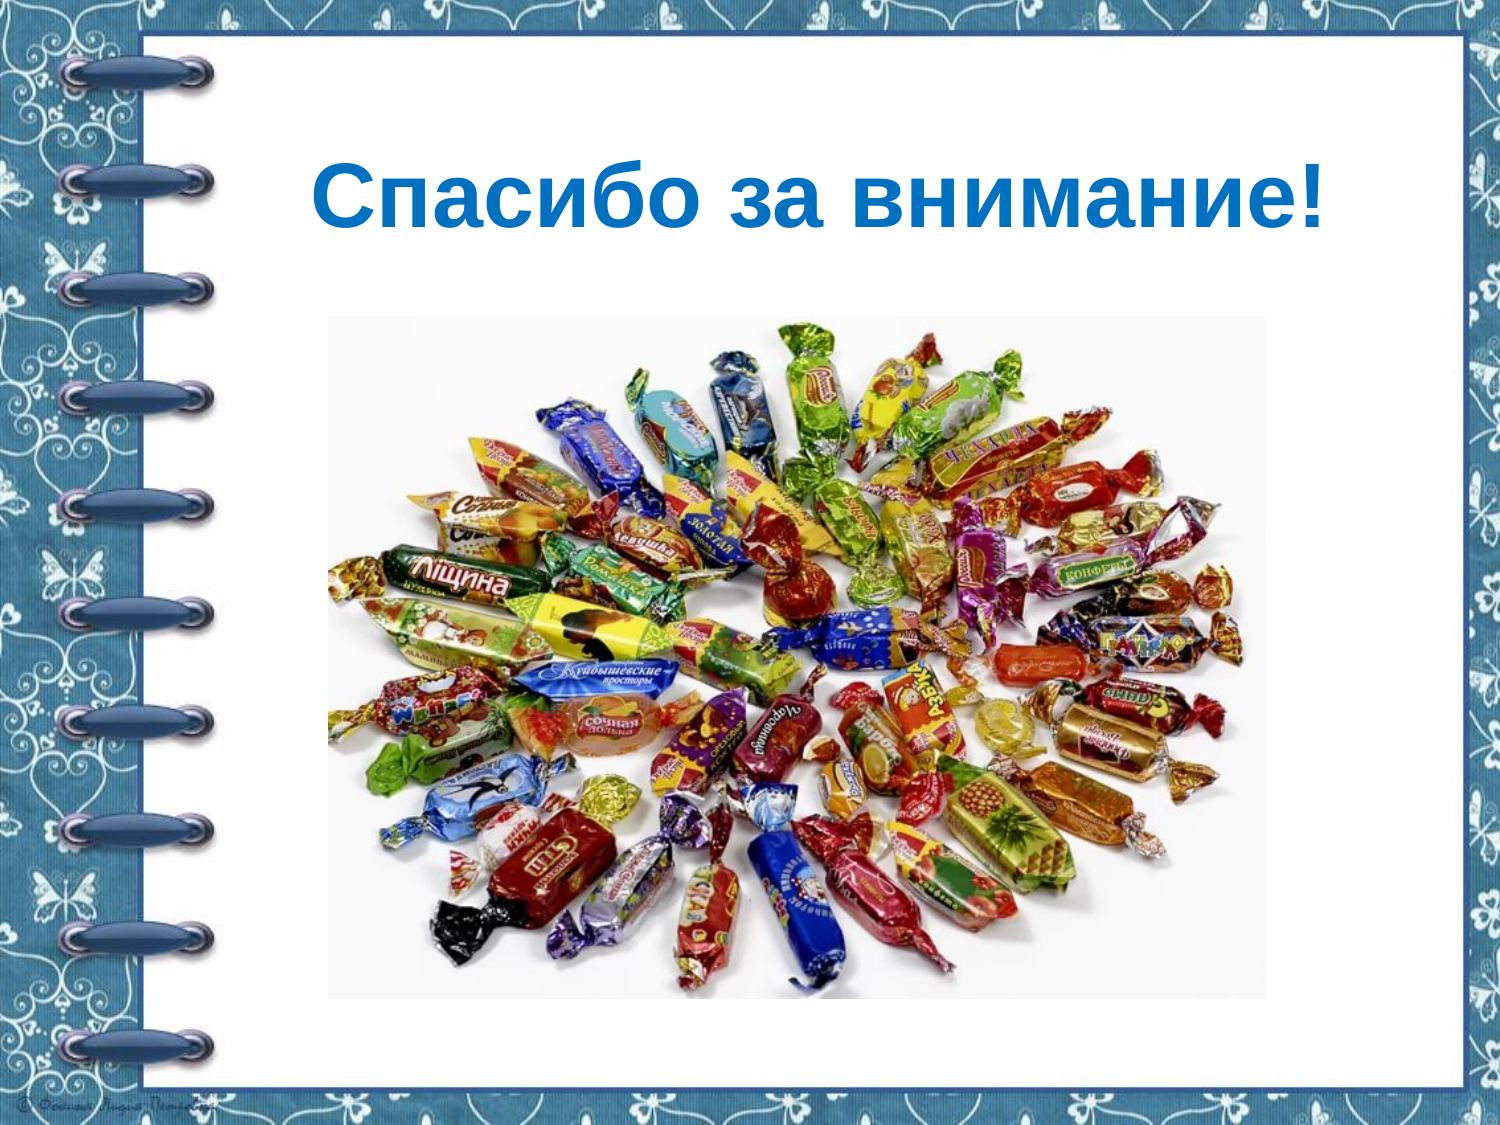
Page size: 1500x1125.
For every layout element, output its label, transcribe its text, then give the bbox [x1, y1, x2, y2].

text_box Спасибо за внимание! [269, 128, 1372, 254]
picture [0, 0, 1500, 1125]
